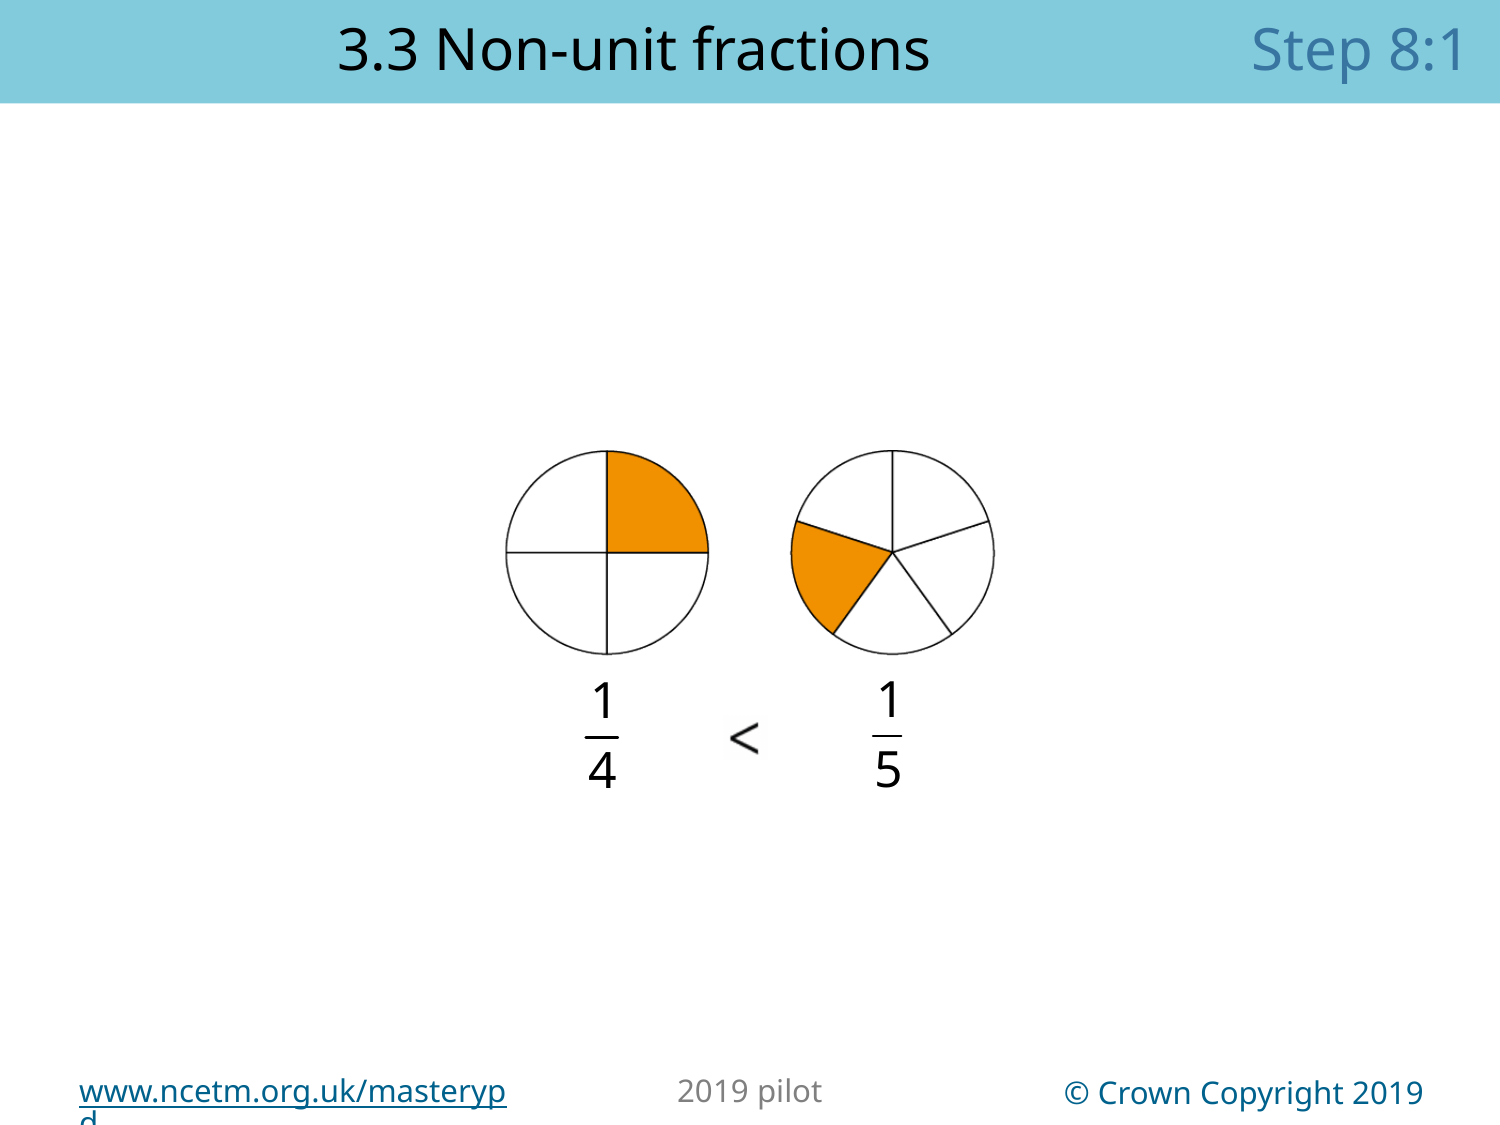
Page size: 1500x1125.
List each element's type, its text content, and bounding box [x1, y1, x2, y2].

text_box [868, 673, 907, 795]
picture [723, 715, 768, 760]
picture [312, 450, 1188, 675]
list 3.3 Non-unit fractions Step 8:1 [0, 0, 1500, 104]
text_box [581, 674, 624, 794]
